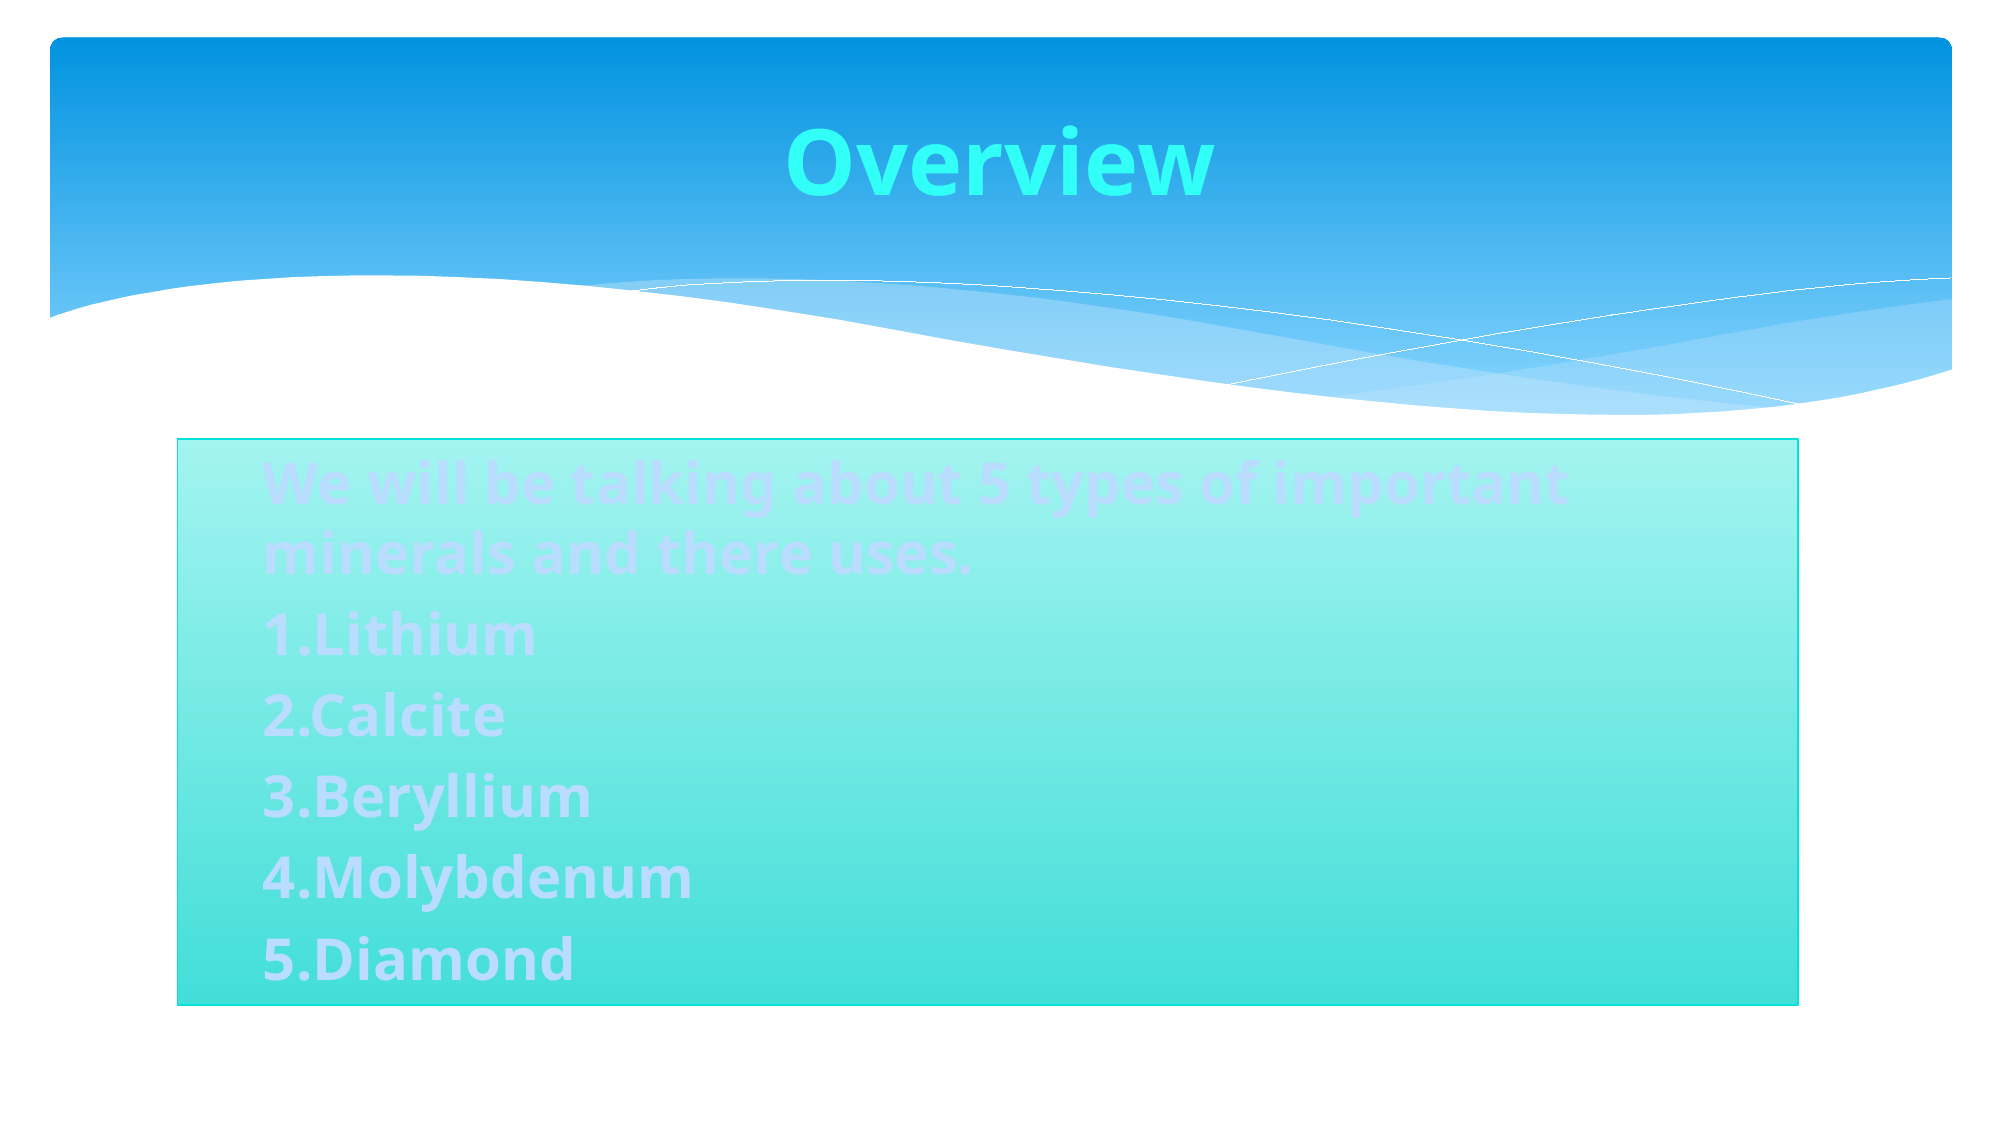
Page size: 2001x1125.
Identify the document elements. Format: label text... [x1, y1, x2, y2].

list We will be talking about 5 types of important minerals and there uses. 1.Lithium 2.Calcite 3.Beryllium 4.Molybdenum 5.Diamond [177, 438, 1799, 1006]
title Overview [99, 55, 1900, 261]
